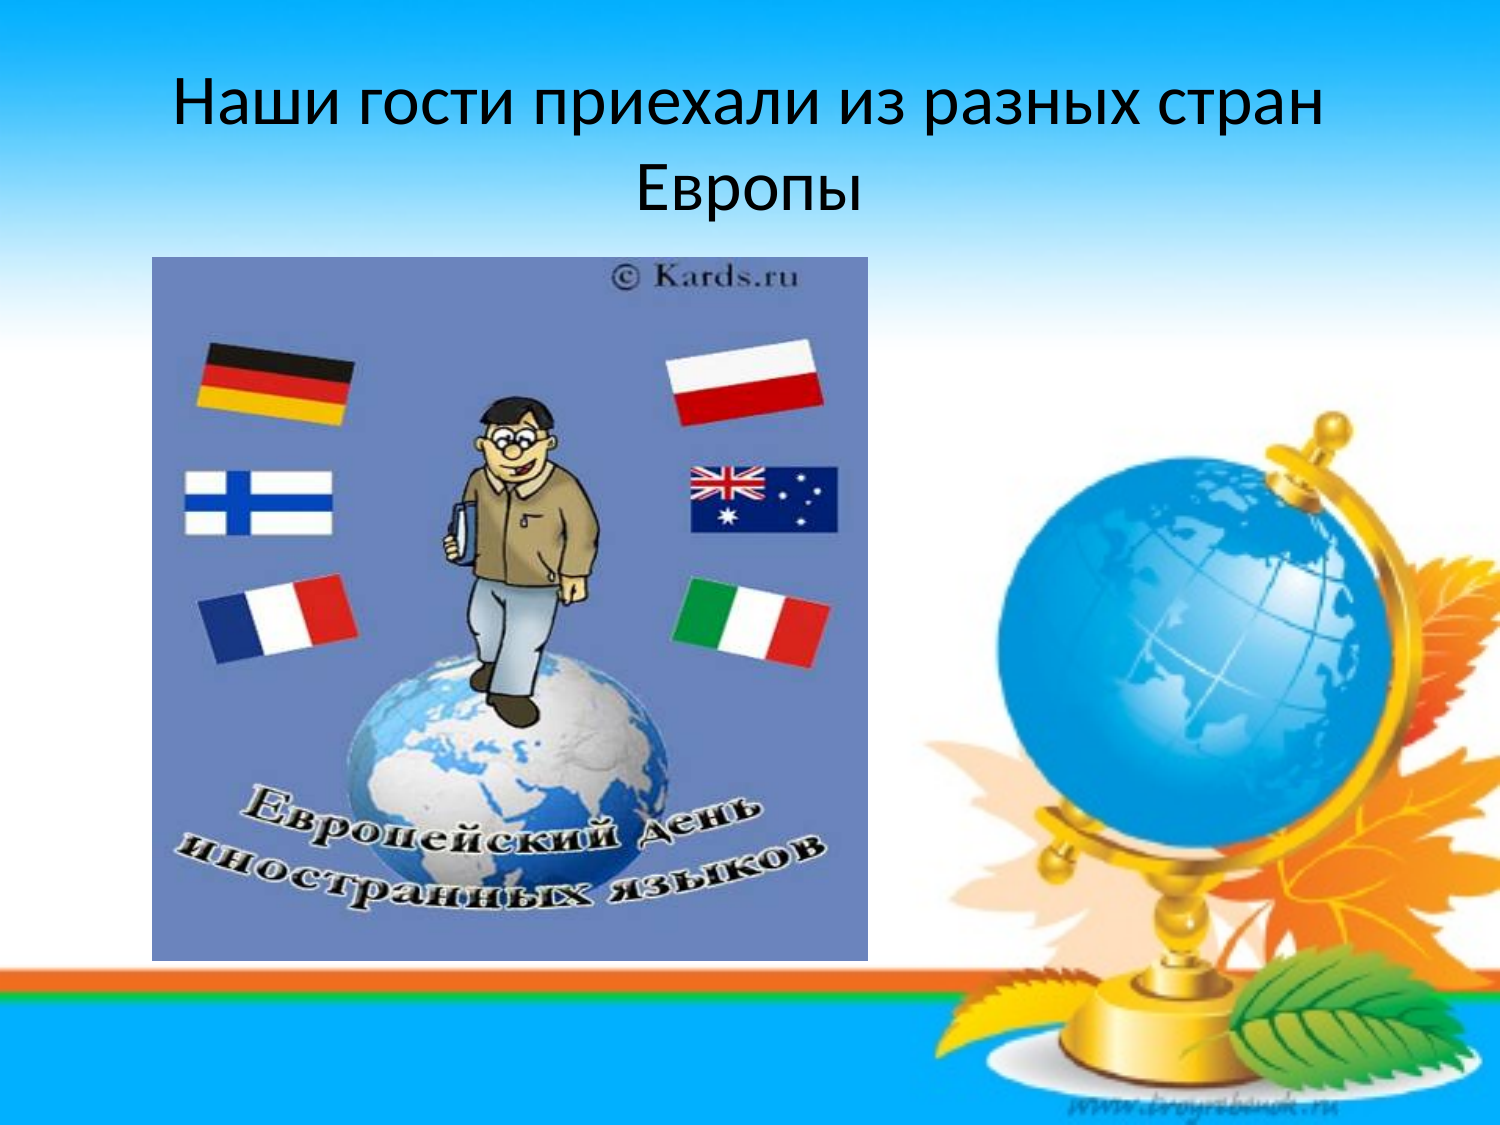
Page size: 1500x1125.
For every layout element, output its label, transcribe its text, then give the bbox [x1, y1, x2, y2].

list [152, 257, 868, 962]
picture [0, 39, 1500, 1110]
title Наши гости приехали из разных стран Европы [74, 44, 1426, 233]
